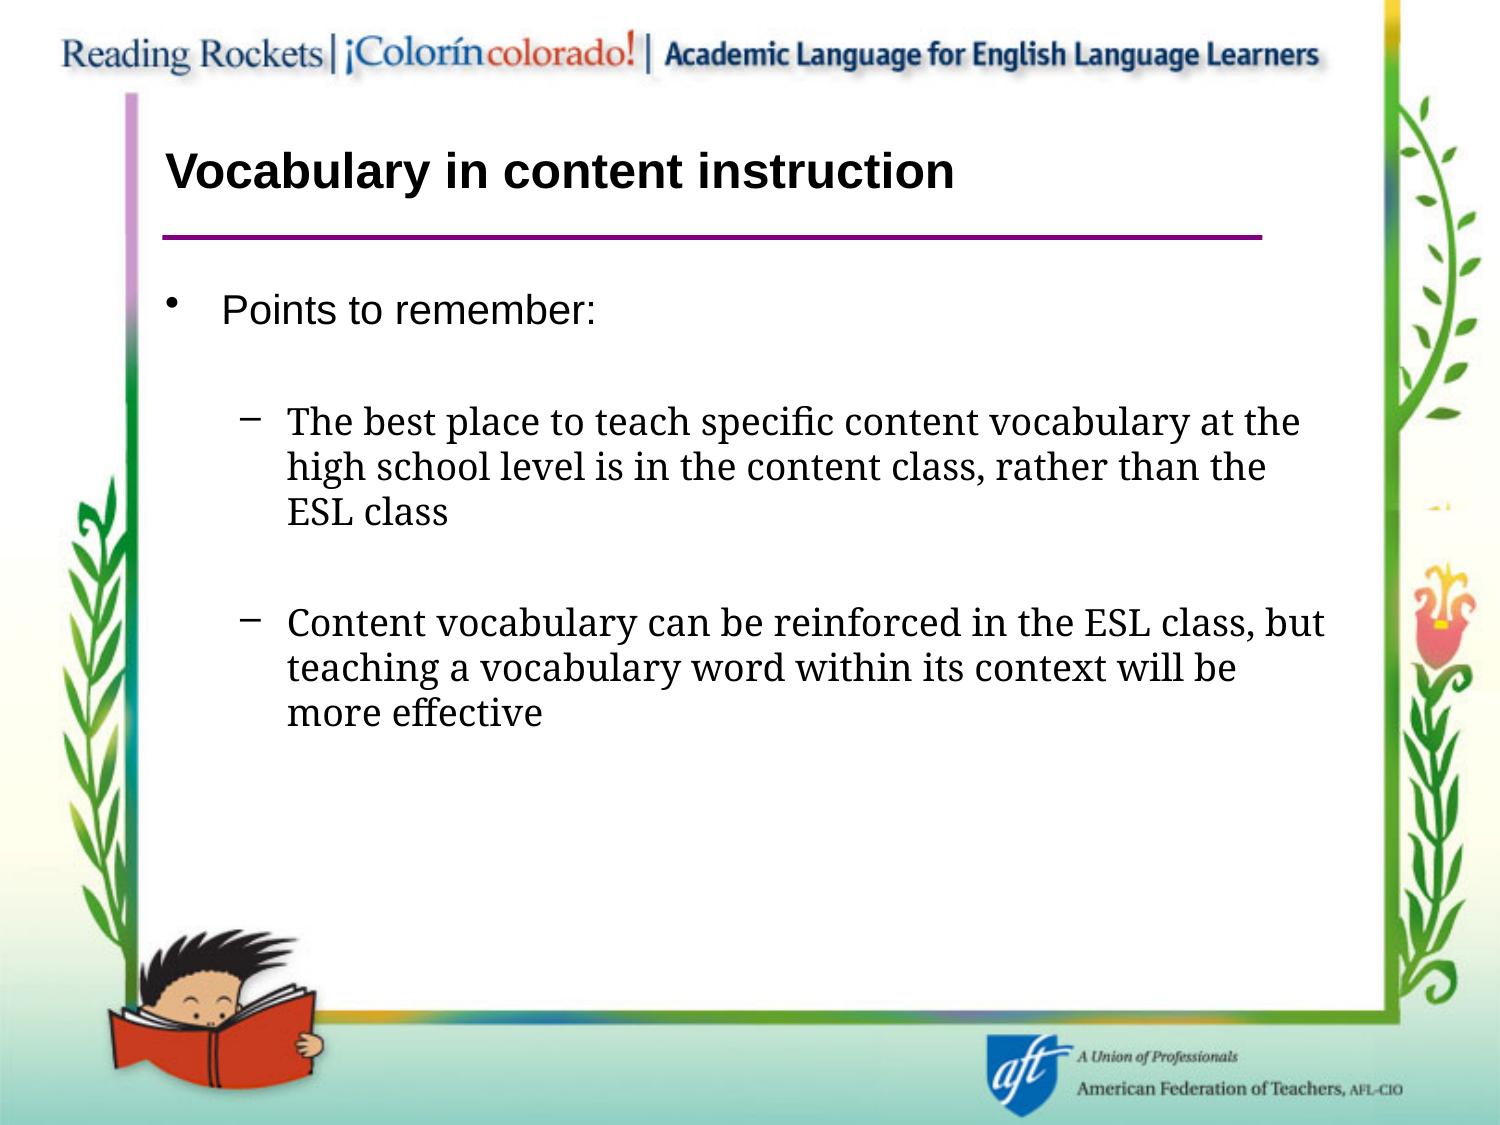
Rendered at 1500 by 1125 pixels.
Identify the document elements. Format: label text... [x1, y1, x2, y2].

title Vocabulary in content instruction [149, 74, 1376, 263]
picture [0, 0, 1500, 1125]
list Points to remember: The best place to teach specific content vocabulary at the high school level is in the content class, rather than the ESL class Content vocabulary can be reinforced in the ESL class, but teaching a vocabulary word within its context will be more effective [149, 274, 1351, 1018]
